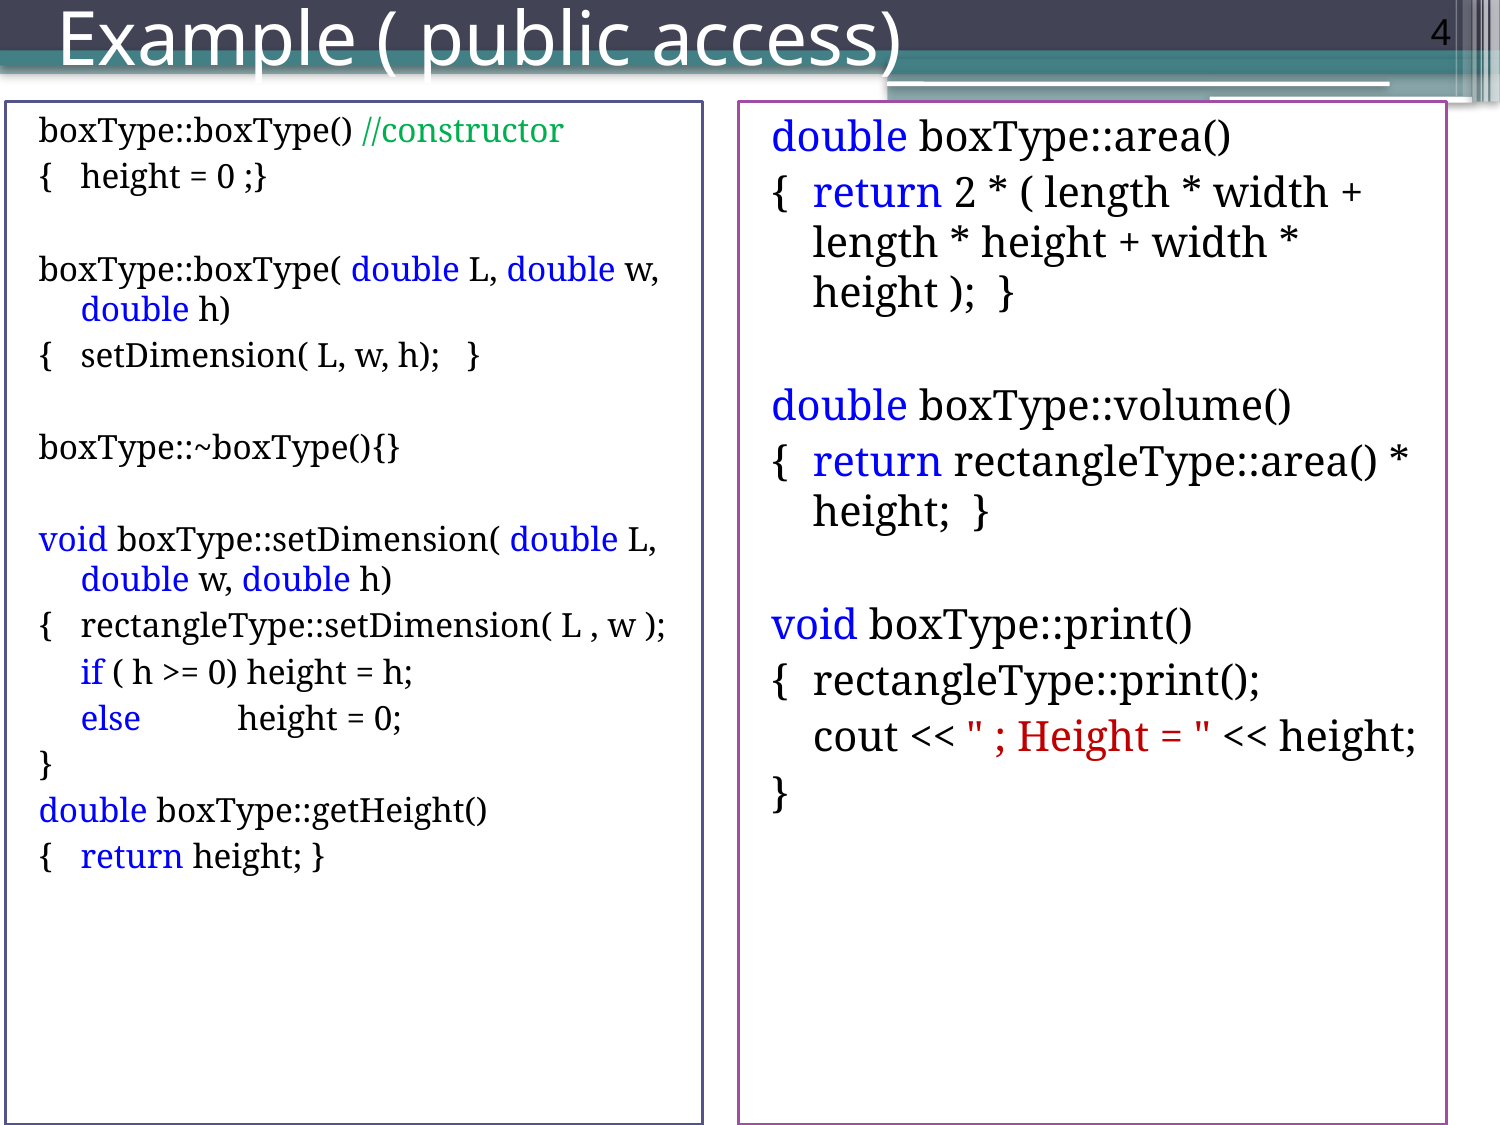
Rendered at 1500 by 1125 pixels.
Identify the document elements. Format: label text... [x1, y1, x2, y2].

title Example ( public access) [41, 0, 1392, 124]
slide_number 4 [1341, 0, 1466, 61]
list boxType::boxType()‏ //constructor { height = 0 ;} boxType::boxType( double L, double w, double h)‏ { setDimension( L, w, h); } boxType::~boxType()‏{} void boxType::setDimension( double L, double w, double h)‏ { rectangleType::setDimension( L , w ); if ( h >= 0)‏ height = h; else height = 0; } double boxType::getHeight()‏ { return height; } [4, 100, 704, 1125]
list double boxType::area()‏ { return 2 * ( length * width + length * height + width * height ); } double boxType::volume()‏ { return rectangleType::area() * height; } void boxType::print()‏ { rectangleType::print(); cout << " ; Height = " << height; } [737, 100, 1448, 1125]
